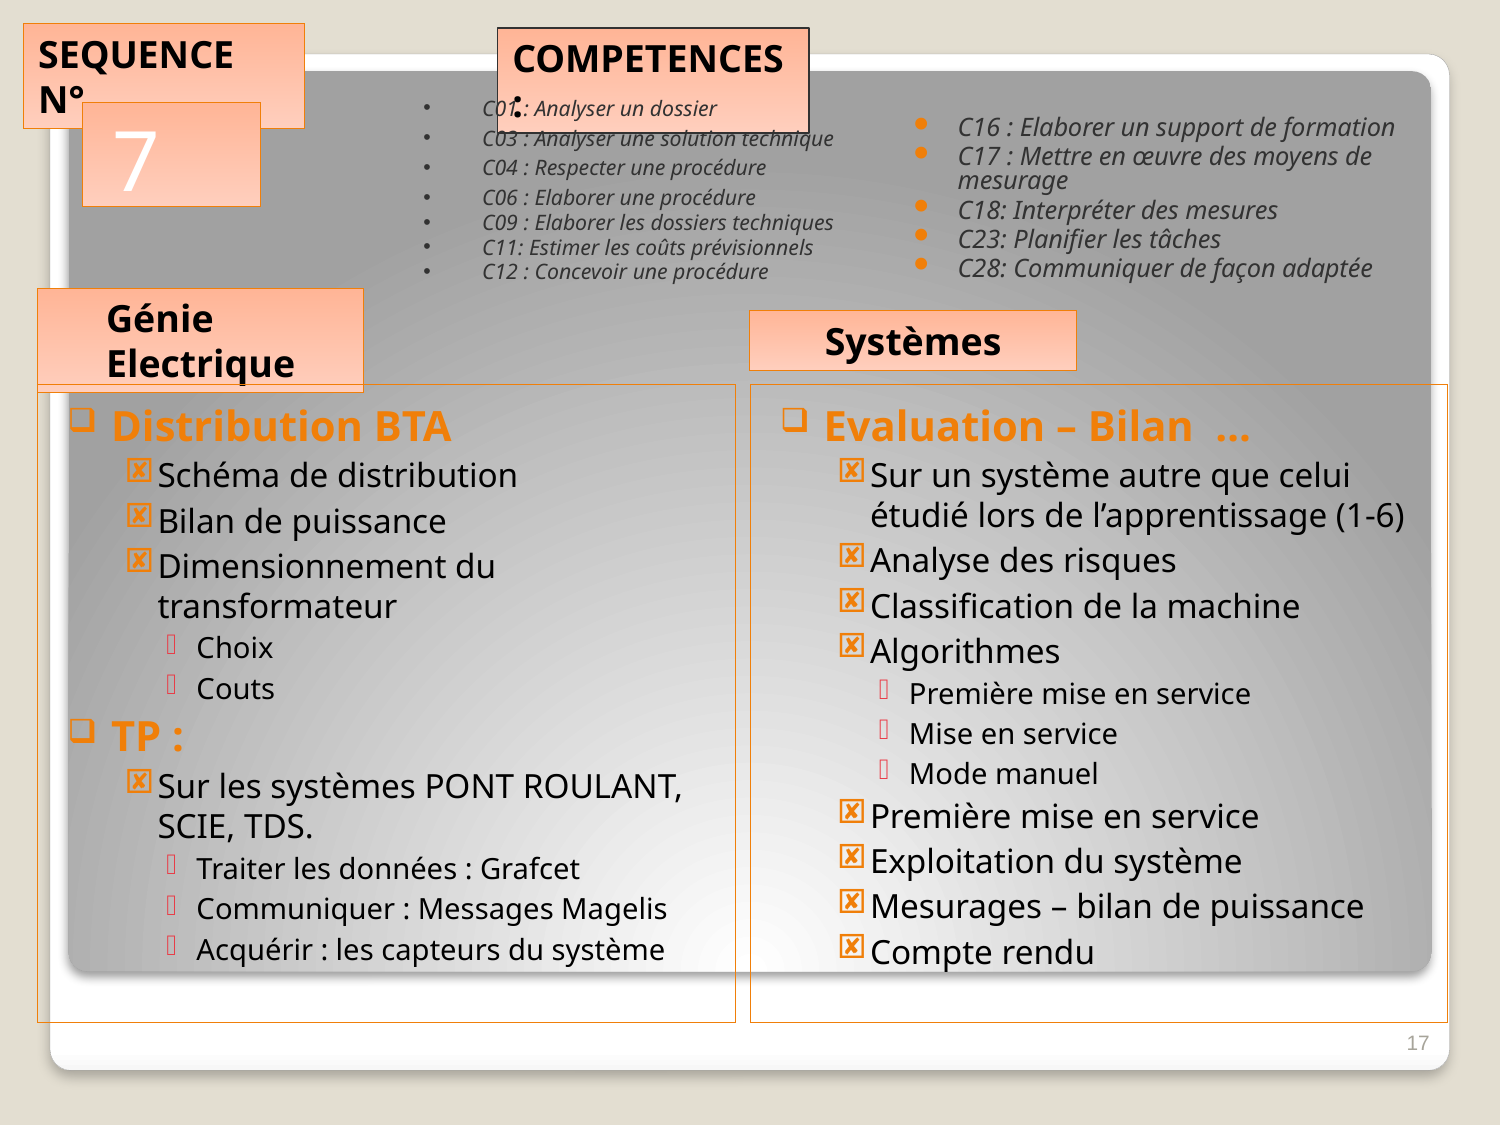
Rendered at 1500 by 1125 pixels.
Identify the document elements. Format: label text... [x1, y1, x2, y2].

list Distribution BTA Schéma de distribution Bilan de puissance Dimensionnement du transformateur Choix Couts TP : Sur les systèmes PONT ROULANT, SCIE, TDS. Traiter les données : Grafcet Communiquer : Messages Magelis Acquérir : les capteurs du système [37, 384, 736, 1023]
list 7 [82, 102, 261, 207]
slide_number 17 [1369, 1002, 1445, 1063]
text_box C01 : Analyser un dossier C03 : Analyser une solution technique C04 : Respecter une procédure C06 : Elaborer une procédure C09 : Elaborer les dossiers techniques C11: Estimer les coûts prévisionnels C12 : Concevoir une procédure [408, 87, 884, 296]
list C16 : Elaborer un support de formation C17 : Mettre en œuvre des moyens de mesurage C18: Interpréter des mesures C23: Planifier les tâches C28: Communiquer de façon adaptée [883, 102, 1418, 311]
list Evaluation – Bilan … Sur un système autre que celui étudié lors de l’apprentissage (1-6) Analyse des risques Classification de la machine Algorithmes Première mise en service Mise en service Mode manuel Première mise en service Exploitation du système Mesurages – bilan de puissance Compte rendu [750, 384, 1448, 1023]
